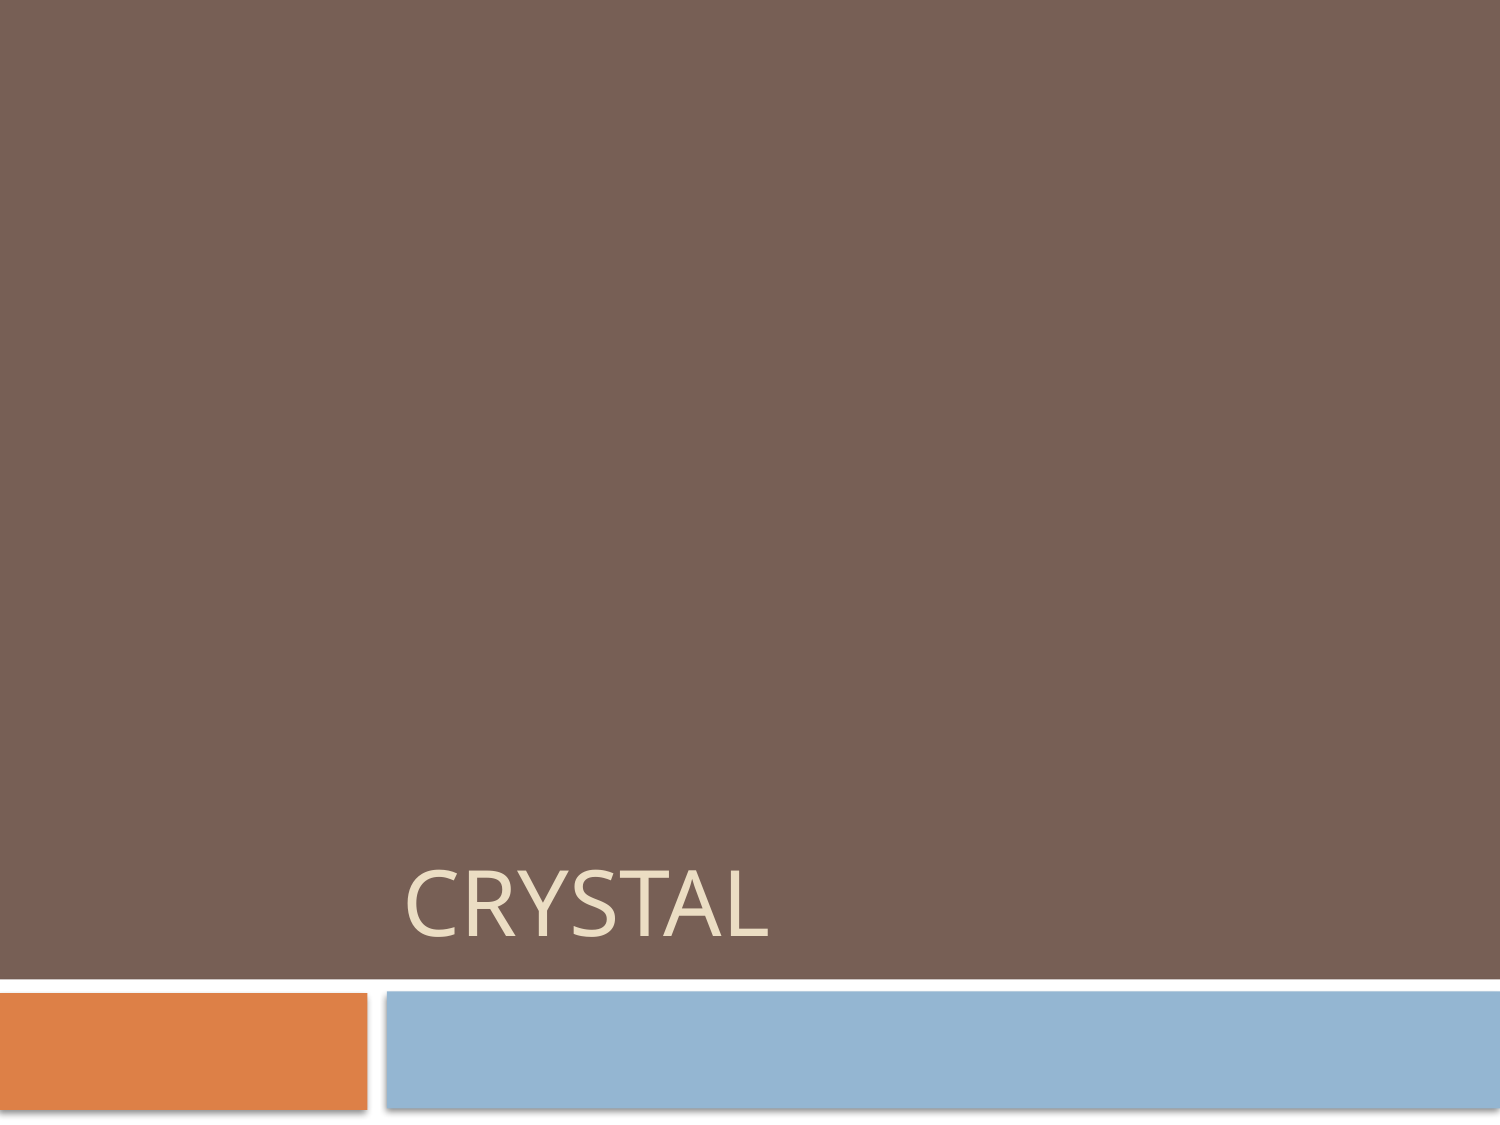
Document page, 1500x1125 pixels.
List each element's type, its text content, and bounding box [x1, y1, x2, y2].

title Crystal [387, 662, 1450, 963]
